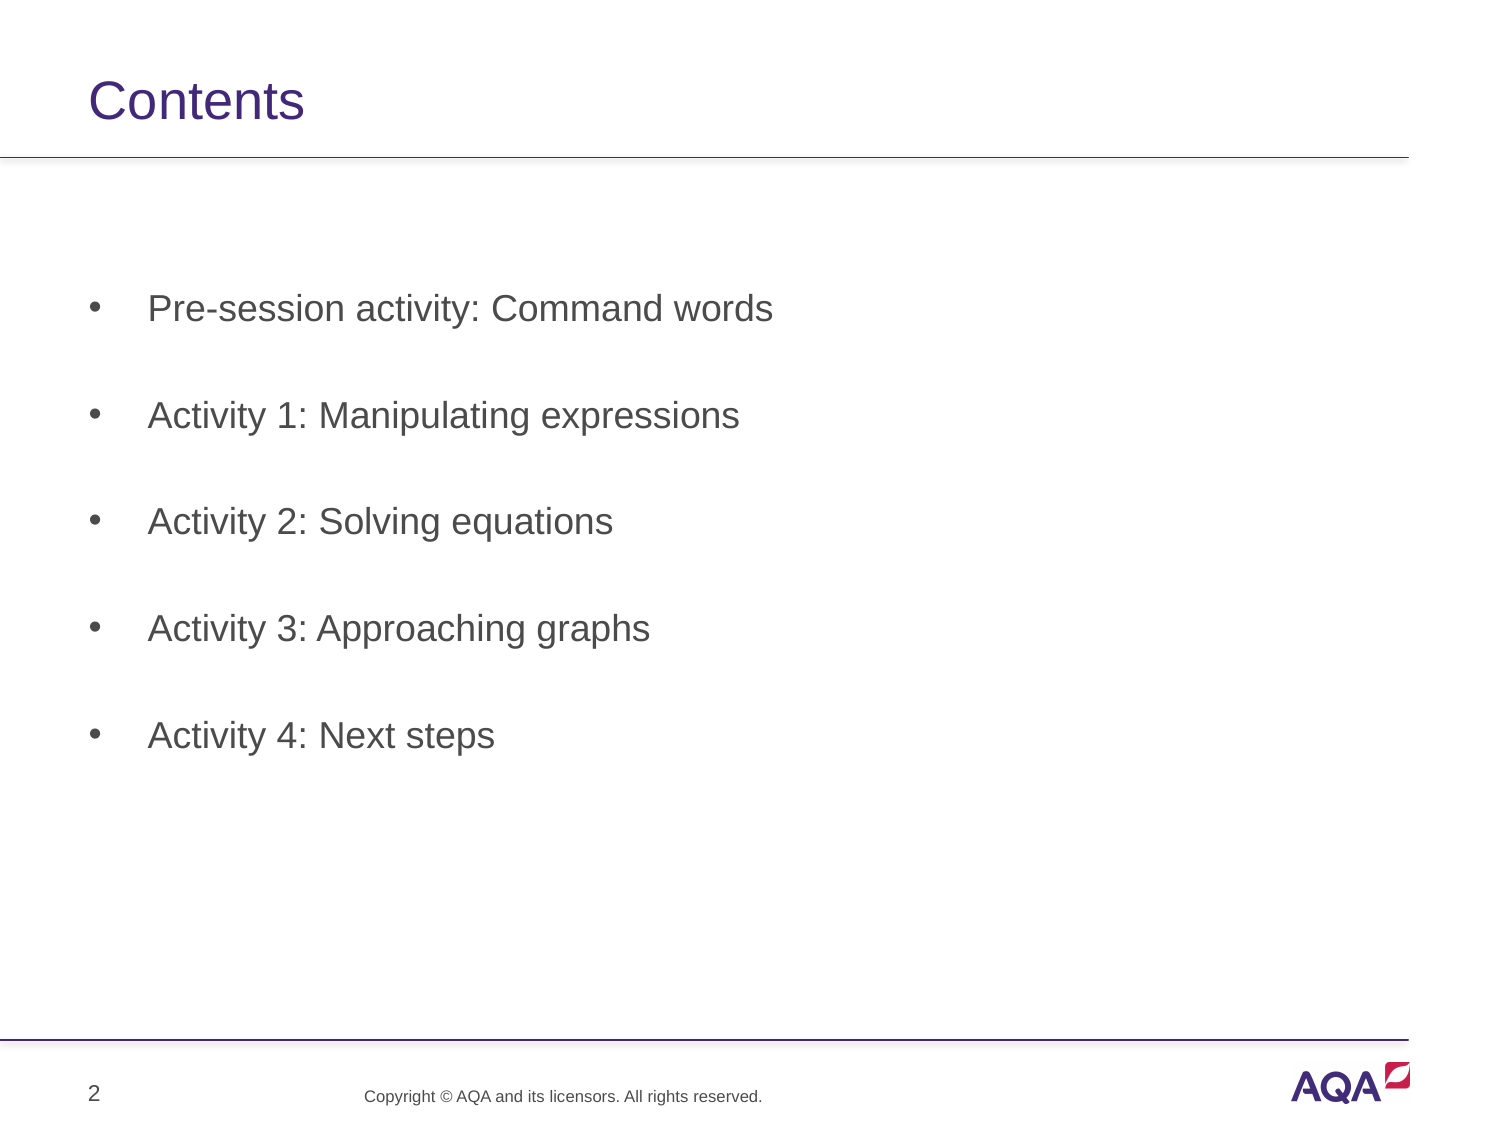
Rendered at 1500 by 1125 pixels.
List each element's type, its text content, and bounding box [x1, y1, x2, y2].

title Contents [88, 72, 1409, 144]
slide_number 2 [72, 1062, 188, 1123]
list Pre-session activity: Command words Activity 1: Manipulating expressions Activity 2: Solving equations Activity 3: Approaching graphs Activity 4: Next steps [88, 284, 1409, 1007]
footer Copyright © AQA and its licensors. All rights reserved. [324, 1084, 764, 1124]
picture [1291, 1062, 1410, 1104]
